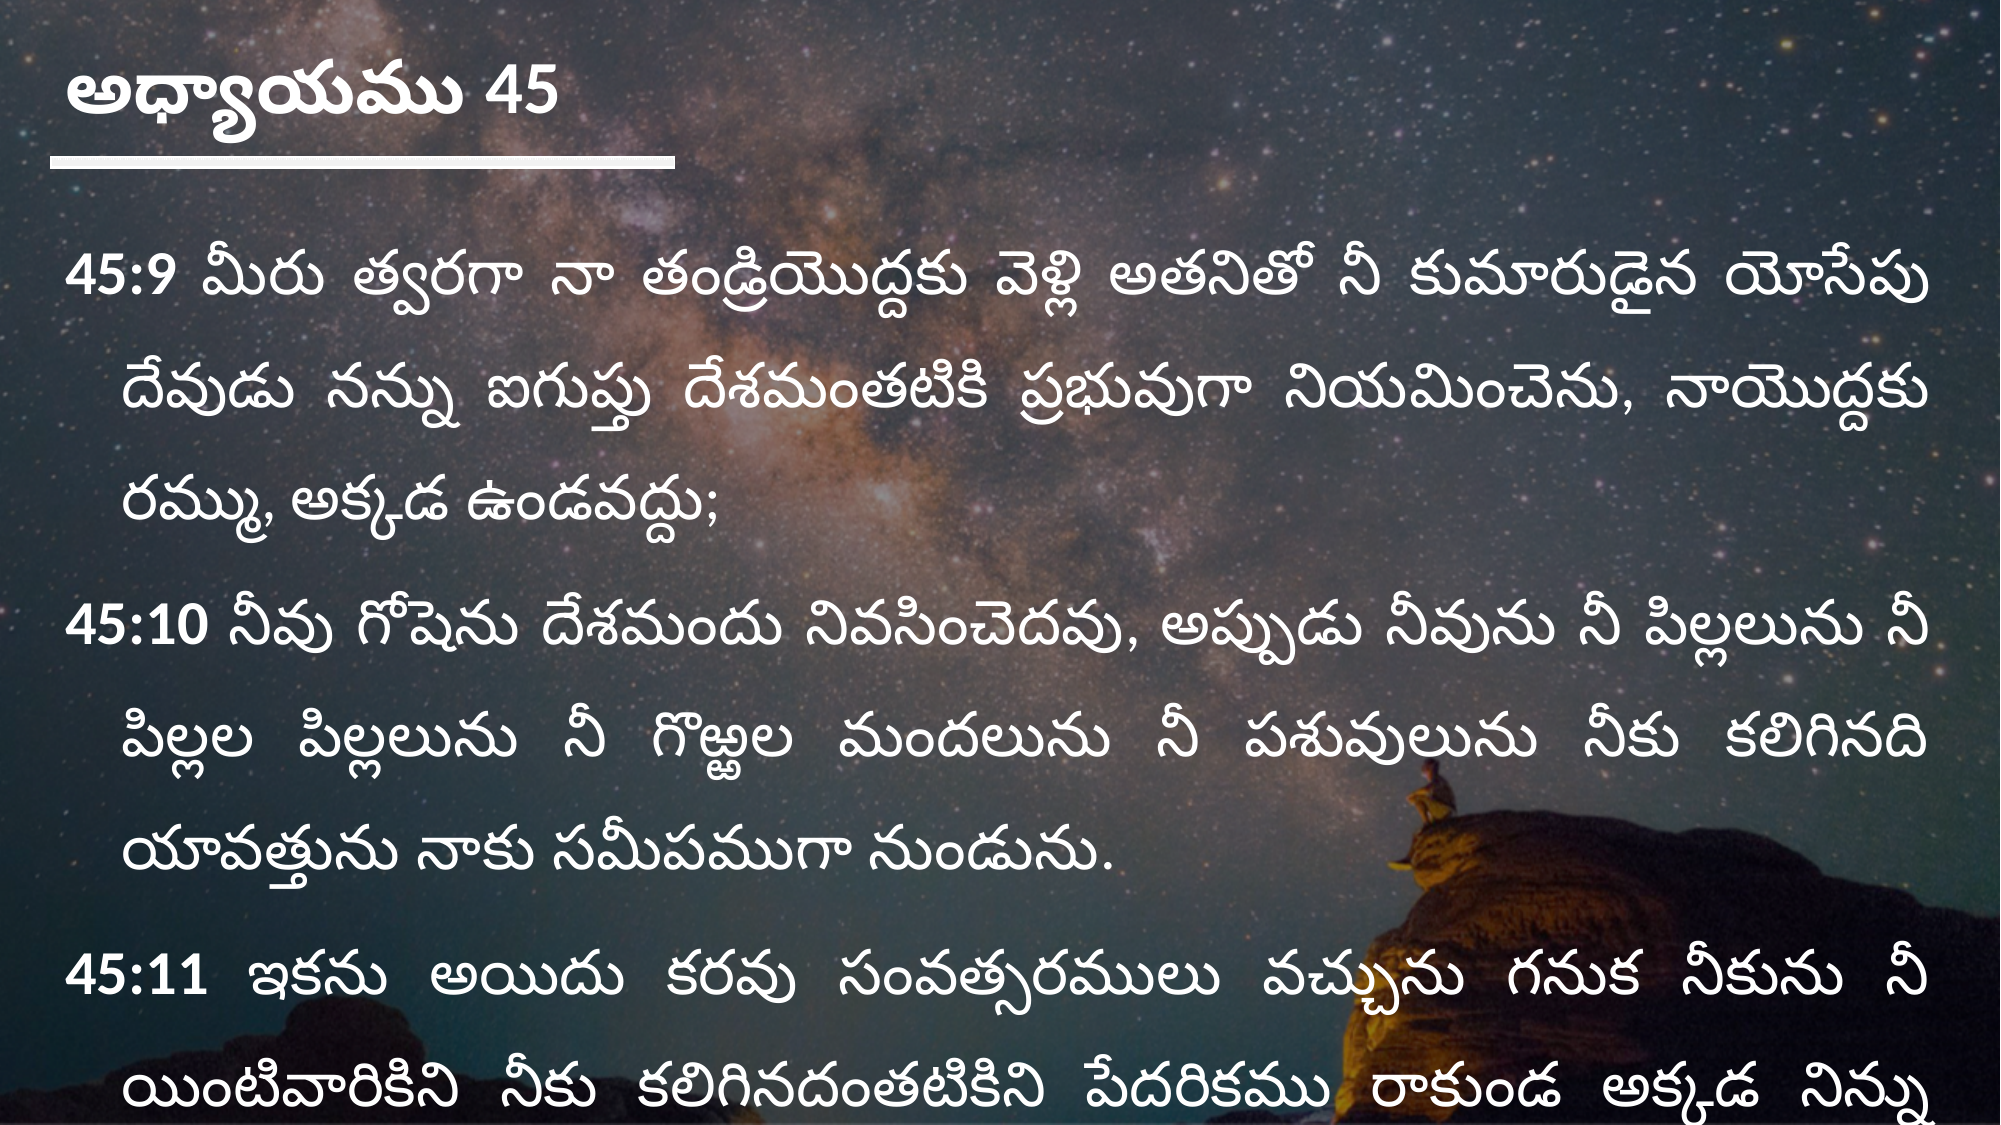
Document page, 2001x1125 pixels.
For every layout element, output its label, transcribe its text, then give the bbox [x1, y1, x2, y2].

picture [0, 0, 2000, 1125]
title అధ్యాయము 45 [50, 0, 1925, 167]
list 45:9 మీరు త్వరగా నా తండ్రియొద్దకు వెళ్లి అతనితో నీ కుమారుడైన యోసేపు దేవుడు నన్ను ఐగుప్తు దేశమంతటికి ప్రభువుగా నియమించెను, నాయొద్దకు రమ్ము, అక్కడ ఉండవద్దు; 45:10 నీవు గోషెను దేశమందు నివసించెదవు, అప్పుడు నీవును నీ పిల్లలును నీ పిల్లల పిల్లలును నీ గొఱ్ఱల మందలును నీ పశువులును నీకు కలిగినది యావత్తును నాకు సమీపముగా నుండును. 45:11 ఇకను అయిదు కరవు సంవత్సరములు వచ్చును గనుక నీకును నీ యింటివారికిని నీకు కలిగినదంతటికిని పేదరికము రాకుండ అక్కడ నిన్ను పోషించెదనన్నాడని చెప్పుడి. [50, 187, 1946, 1063]
